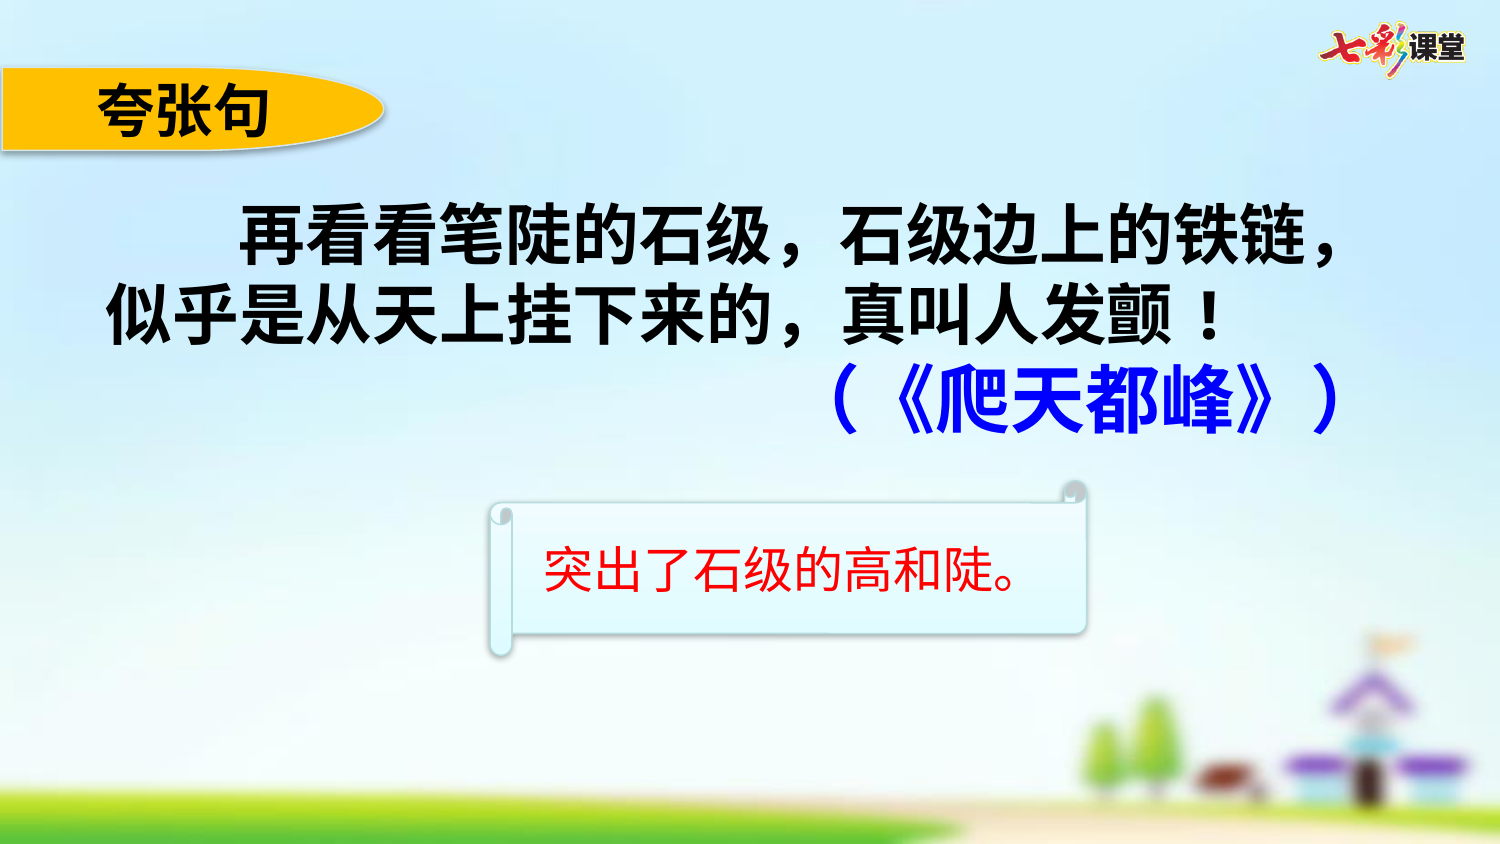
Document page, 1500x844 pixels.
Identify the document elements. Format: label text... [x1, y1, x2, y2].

text_box 再看看笔陡的石级，石级边上的铁链，似乎是从天上挂下来的，真叫人发颤! （《爬天都峰》） [91, 185, 1400, 451]
text_box 突出了石级的高和陡。 [489, 480, 1088, 657]
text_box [0, 67, 384, 152]
picture [0, 0, 1500, 844]
